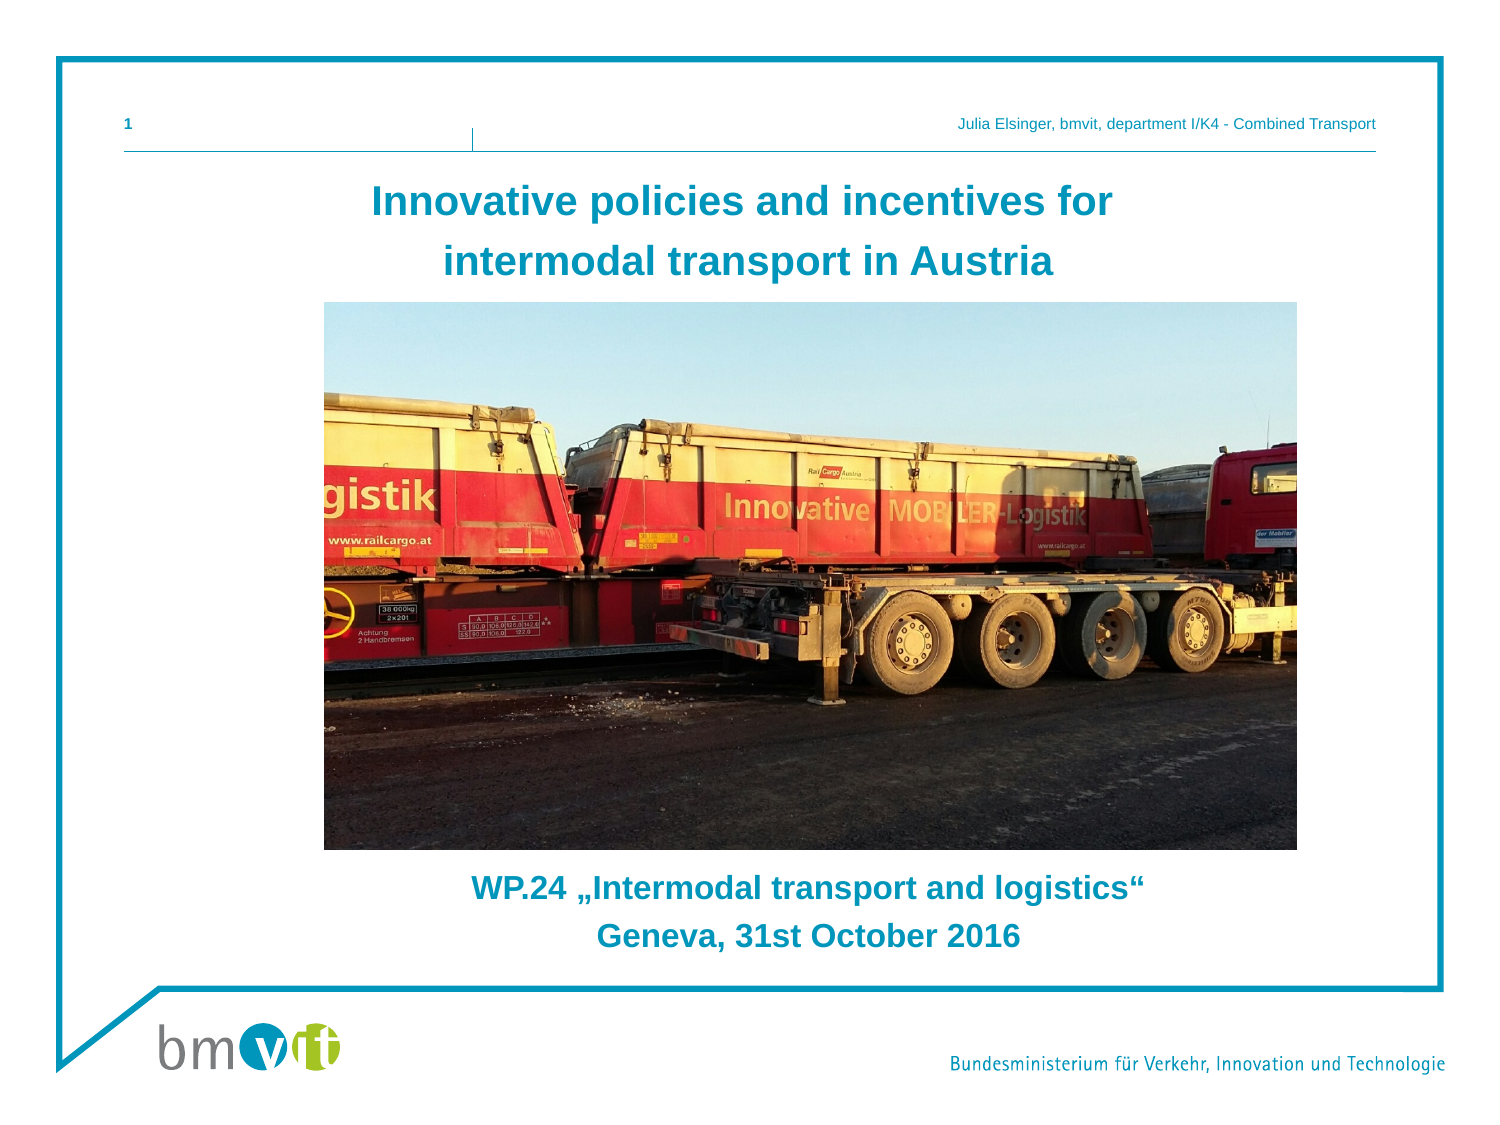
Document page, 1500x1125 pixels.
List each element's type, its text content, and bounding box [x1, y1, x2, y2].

slide_number 1 [123, 113, 160, 138]
footer Julia Elsinger, bmvit, department I/K4 - Combined Transport [901, 113, 1376, 138]
title Innovative policies and incentives for intermodal transport in Austria [88, 160, 1408, 315]
picture [324, 302, 1297, 850]
subtitle WP.24 „Intermodal transport and logistics“ Geneva, 31st October 2016 [336, 857, 1282, 965]
